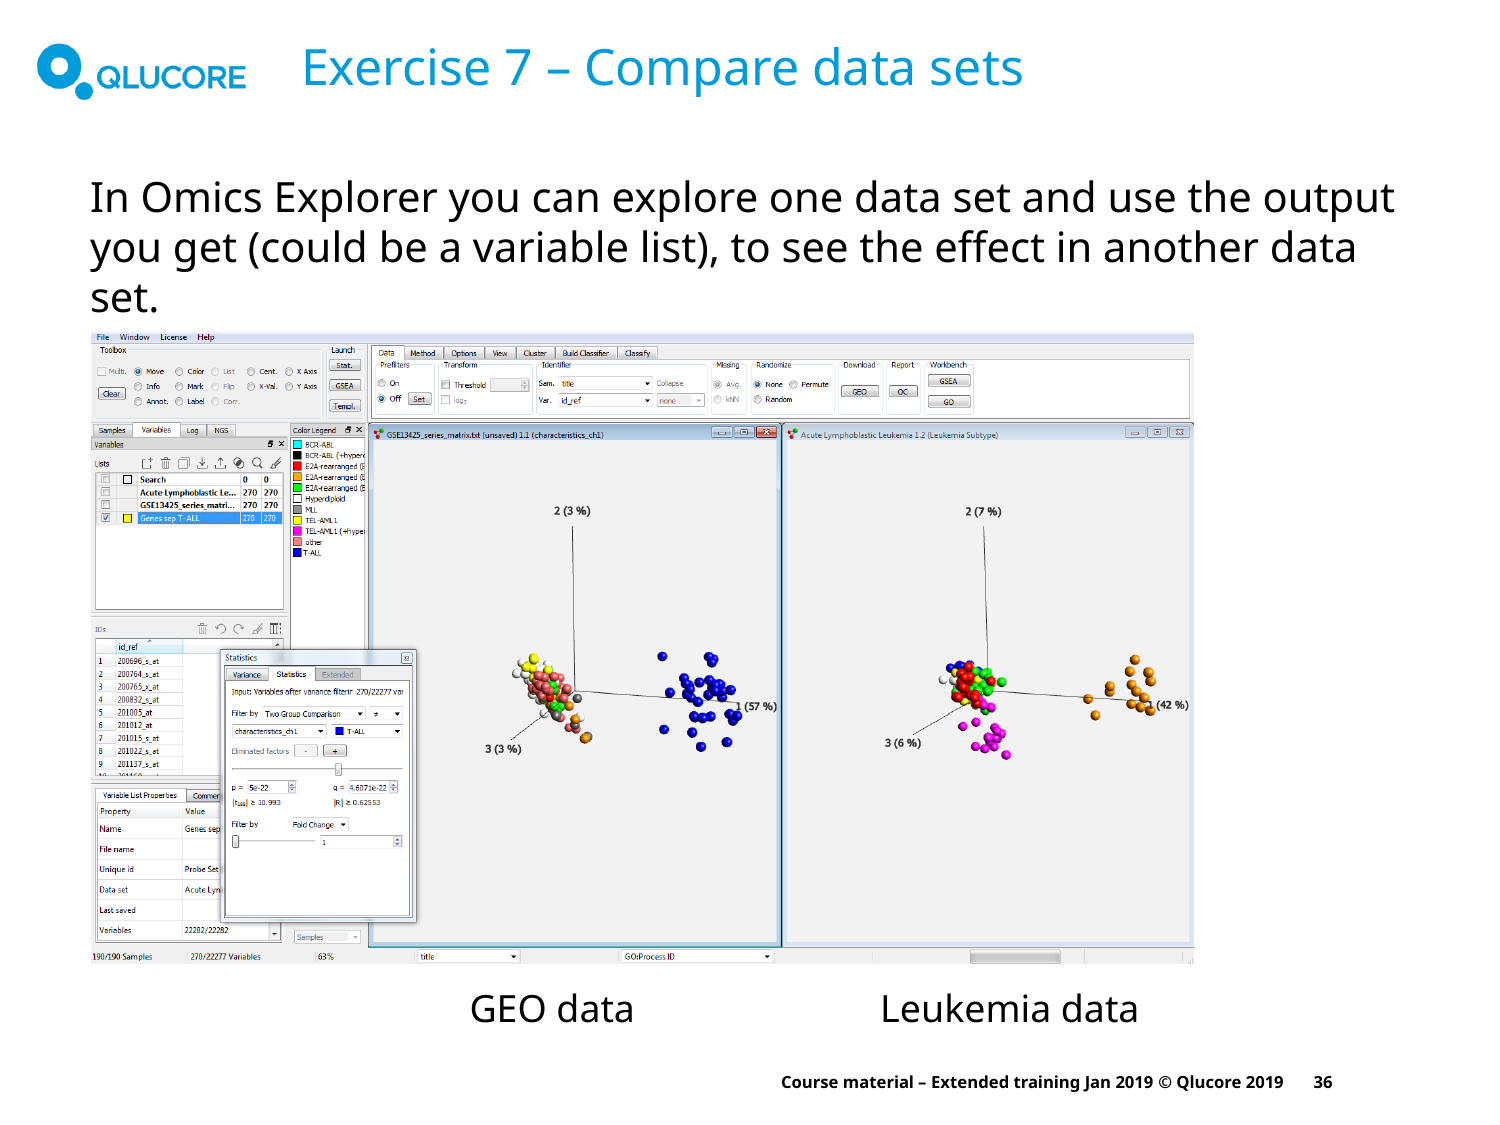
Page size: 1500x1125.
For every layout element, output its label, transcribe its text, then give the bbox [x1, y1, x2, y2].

picture [90, 329, 1195, 964]
title Exercise 7 – Compare data sets [286, 7, 1445, 124]
text_box GEO data [454, 977, 786, 1038]
list In Omics Explorer you can explore one data set and use the output you get (could be a variable list), to see the effect in another data set. [75, 163, 1425, 1052]
text_box Leukemia data [865, 977, 1185, 1038]
